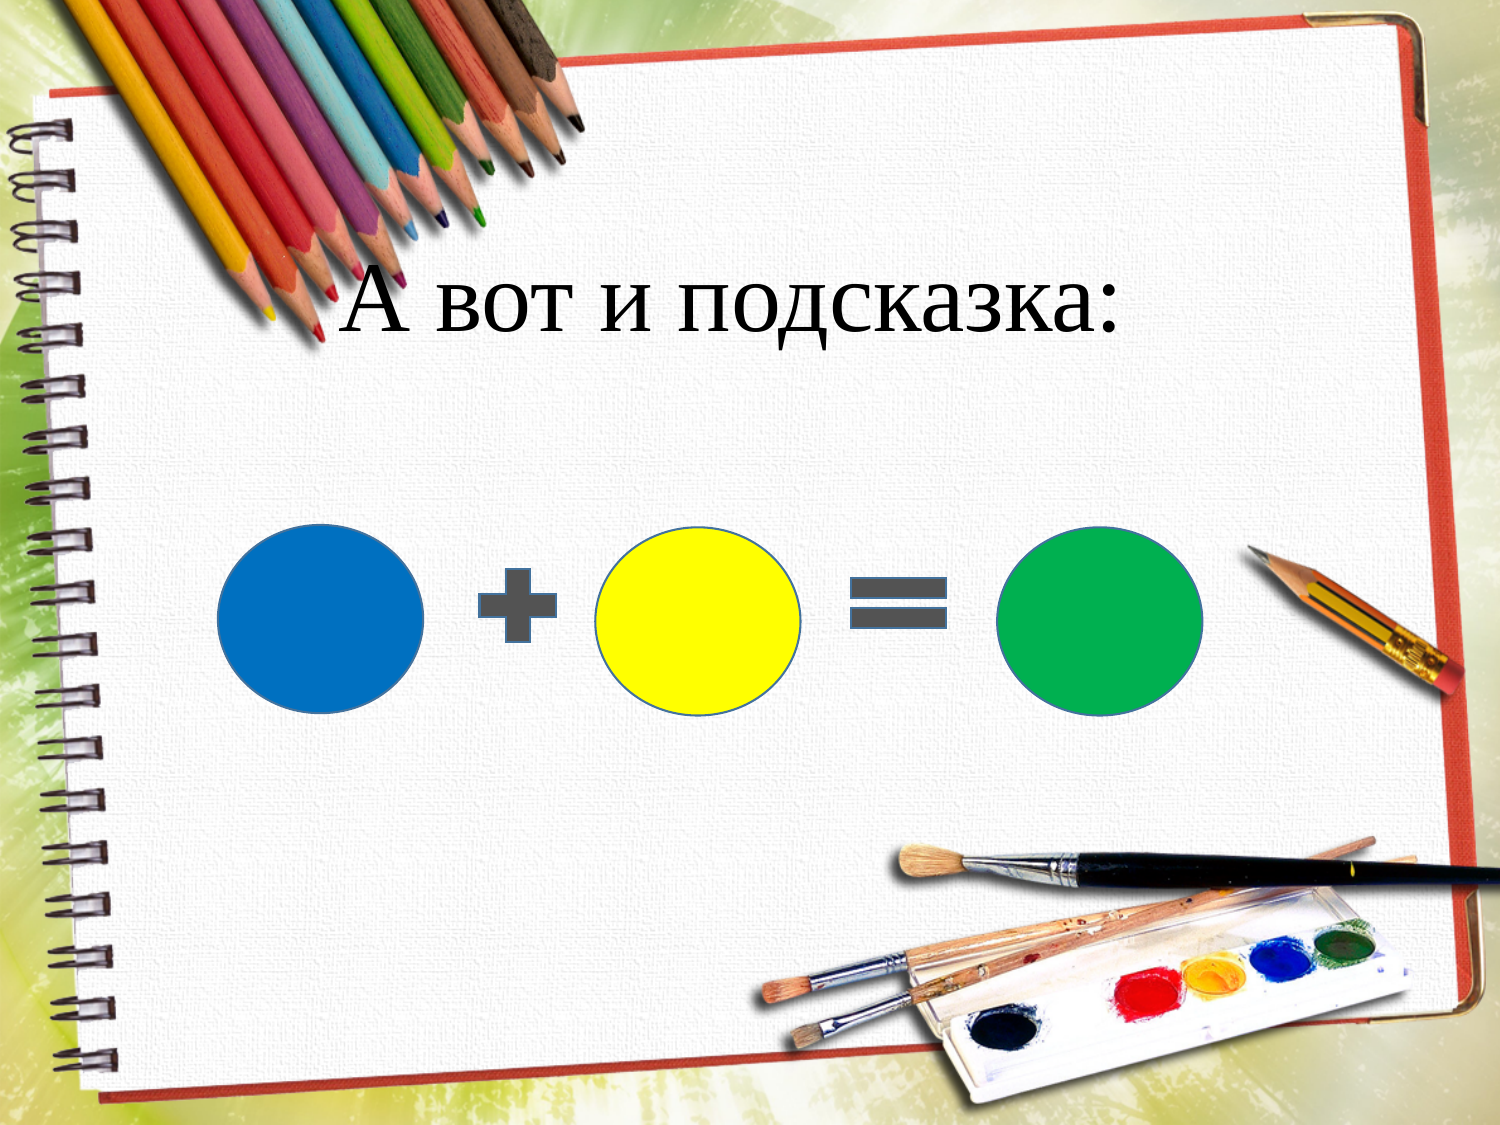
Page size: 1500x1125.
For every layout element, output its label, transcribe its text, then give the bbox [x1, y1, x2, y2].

text_box [850, 577, 947, 599]
list А вот и подсказка: [103, 237, 1397, 1014]
title [103, 230, 1397, 237]
text_box [478, 568, 557, 643]
text_box [996, 526, 1204, 717]
text_box [594, 526, 802, 717]
picture [0, 0, 1500, 1125]
text_box [850, 607, 947, 629]
text_box [216, 523, 425, 715]
